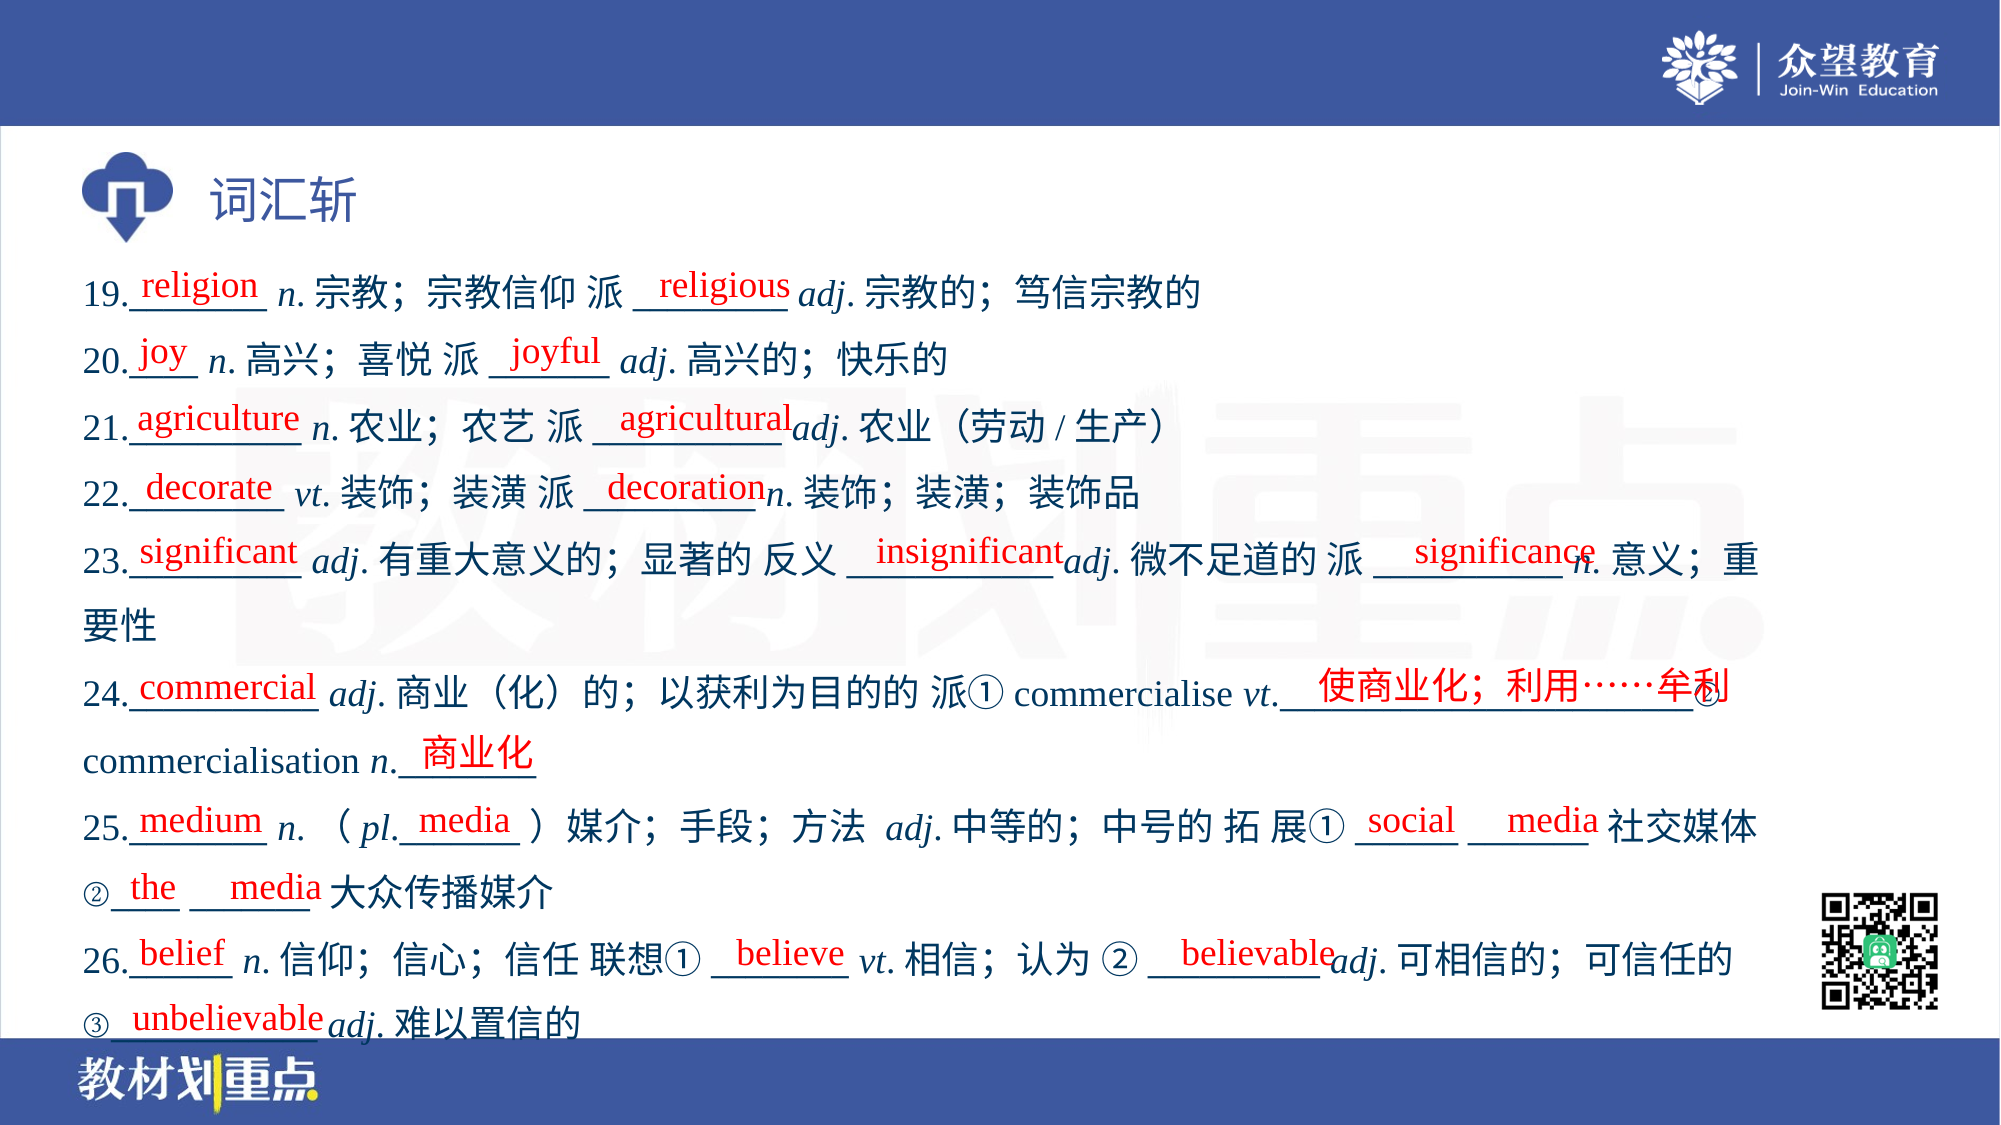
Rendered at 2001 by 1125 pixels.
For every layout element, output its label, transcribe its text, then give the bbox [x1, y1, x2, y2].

text_box decorate [132, 442, 287, 501]
text_box commercial [126, 642, 331, 701]
text_box joyful [497, 306, 615, 365]
picture [0, 0, 2000, 1125]
text_box unbelievable [118, 973, 338, 1032]
text_box media [216, 842, 336, 901]
text_box 19.________ n.宗教；宗教信仰 派_________ adj.宗教的；笃信宗教的 20.____ n.高兴；喜悦 派_______ adj.高兴的；快乐的 21.__________ n.农业；农艺 派___________ adj.农业（劳动/生产） 22._________ vt.装饰；装潢 派__________ n.装饰；装潢；装饰品 23.__________ adj.有重大意义的；显著的 反义____________ adj.微不足道的 派___________ n.意义；重 要性 24.___________ adj.商业（化）的；以获利为目的的 派①commercialise vt.________________________② commercialisation n.________ 25.________ n.（pl._______）媒介；手段；方法 adj.中等的；中号的 拓 展①______ _______ 社交媒体 ②____ _______ 大众传播媒介 26.______ n.信仰；信心；信任 联想①________ vt.相信；认为 ②__________ adj.可相信的；可信任的 ③____________ adj.难以置信的 [82, 247, 1817, 1039]
text_box religion [128, 240, 273, 299]
text_box social [1354, 775, 1470, 834]
text_box believe [723, 908, 859, 967]
text_box agriculture [124, 373, 314, 432]
text_box 使商业化；利用……牟利 [1305, 642, 1746, 700]
text_box agricultural [606, 373, 807, 432]
text_box religious [645, 240, 805, 299]
text_box the [116, 842, 190, 901]
text_box media [405, 775, 525, 834]
text_box joy [126, 306, 202, 365]
text_box decoration [593, 442, 780, 501]
text_box belief [126, 908, 239, 967]
text_box believable [1167, 908, 1350, 967]
text_box significant [126, 506, 312, 565]
text_box significance [1401, 506, 1610, 565]
text_box medium [126, 775, 277, 834]
text_box 商业化 [407, 708, 548, 767]
text_box insignificant [862, 506, 1078, 565]
text_box media [1493, 775, 1613, 834]
